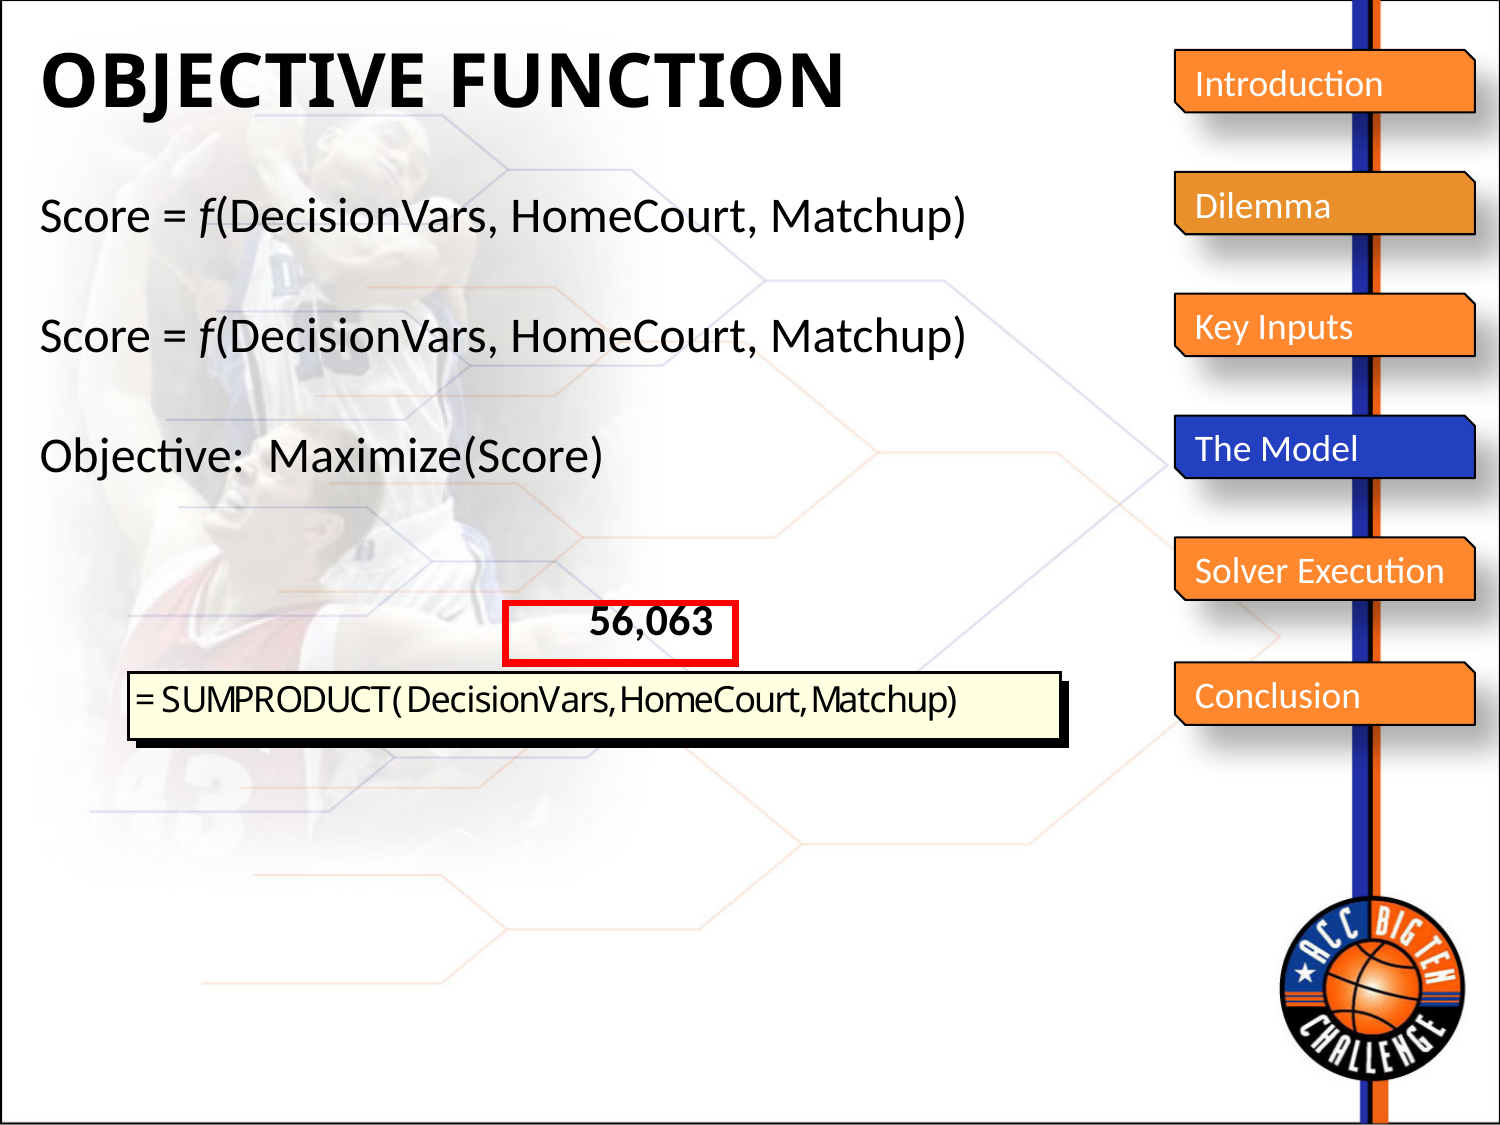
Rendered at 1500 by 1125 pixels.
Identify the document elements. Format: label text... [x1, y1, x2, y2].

text_box Conclusion [1172, 660, 1478, 727]
text_box Dilemma [1172, 169, 1478, 237]
text_box The Model [1172, 413, 1478, 481]
text_box Solver Execution [1172, 535, 1478, 603]
picture [0, 0, 1500, 1125]
text_box Score = f(DecisionVars, HomeCourt, Matchup) Score = f(DecisionVars, HomeCourt, Matchup) Objective: Maximize(Score) [24, 174, 1088, 590]
text_box Introduction [1172, 47, 1478, 115]
text_box Key Inputs [1172, 291, 1478, 359]
text_box objective function [24, 24, 1125, 130]
